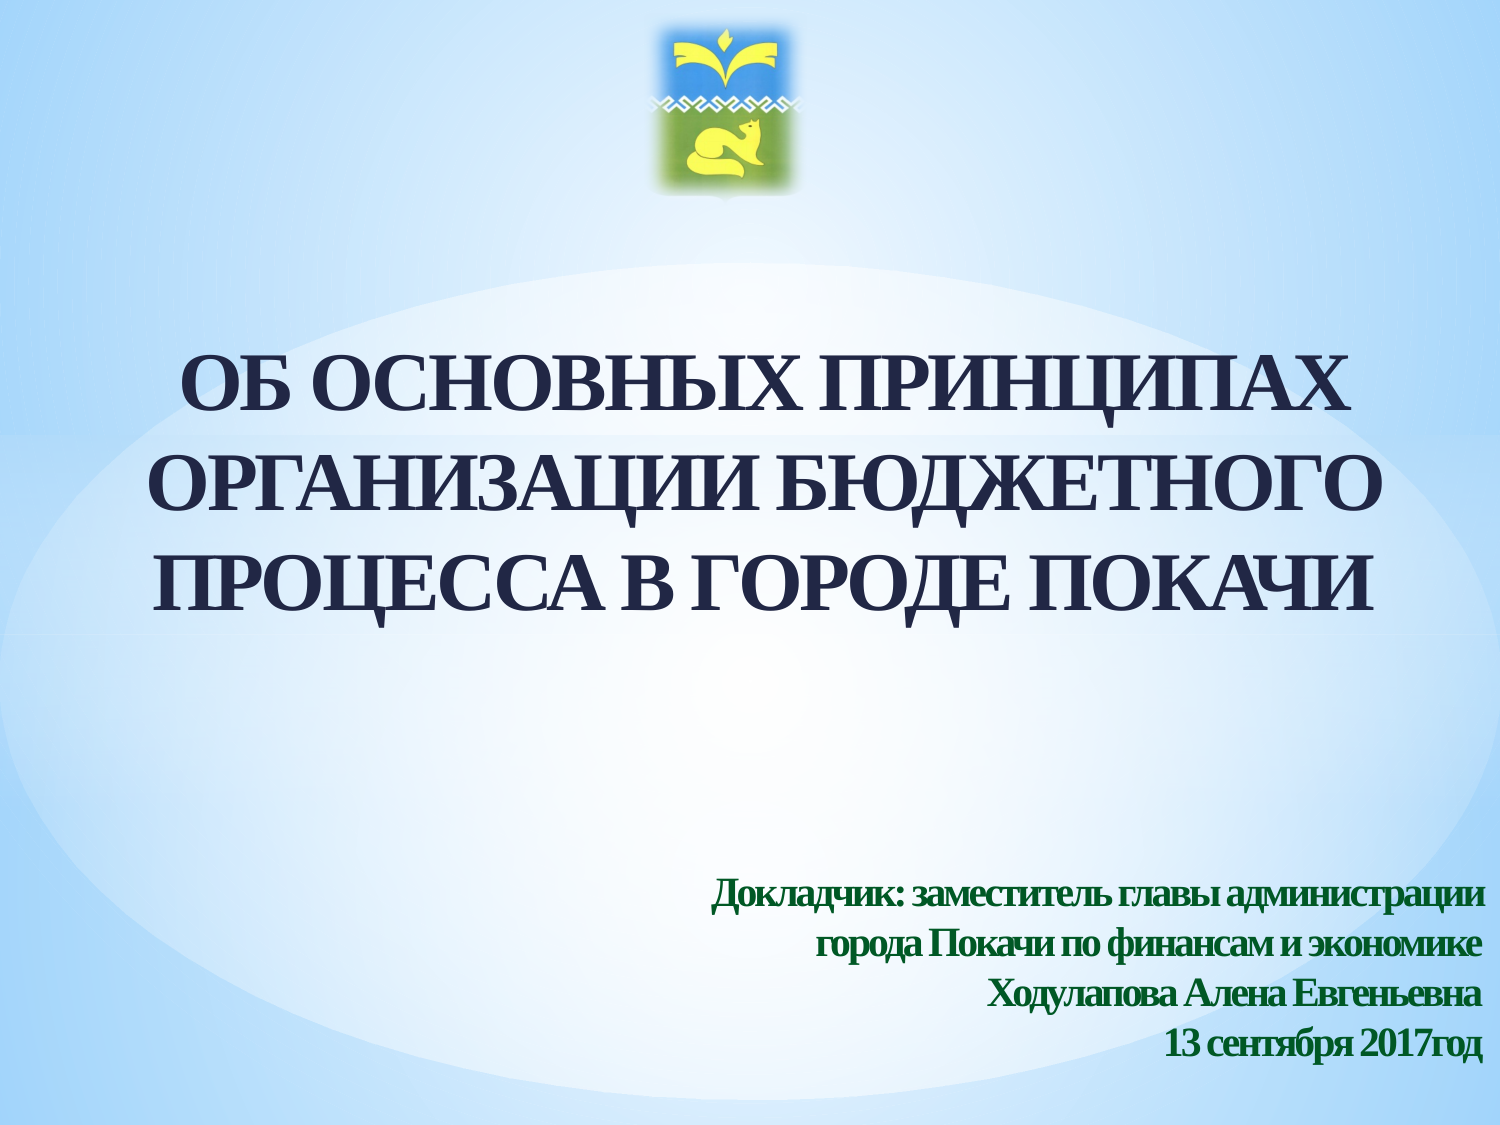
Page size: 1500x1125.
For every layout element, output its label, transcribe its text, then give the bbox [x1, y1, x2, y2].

text_box Докладчик: заместитель главы администрации города Покачи по финансам и экономике Ходулапова Алена Евгеньевна 13 сентября 2017год [594, 857, 1498, 1123]
picture [643, 12, 808, 207]
title ОБ ОСНОВНЫХ ПРИНЦИПАХ ОРГАНИЗАЦИИ БЮДЖЕТНОГО ПРОЦЕССА В ГОРОДЕ ПОКАЧИ [128, 219, 1400, 926]
